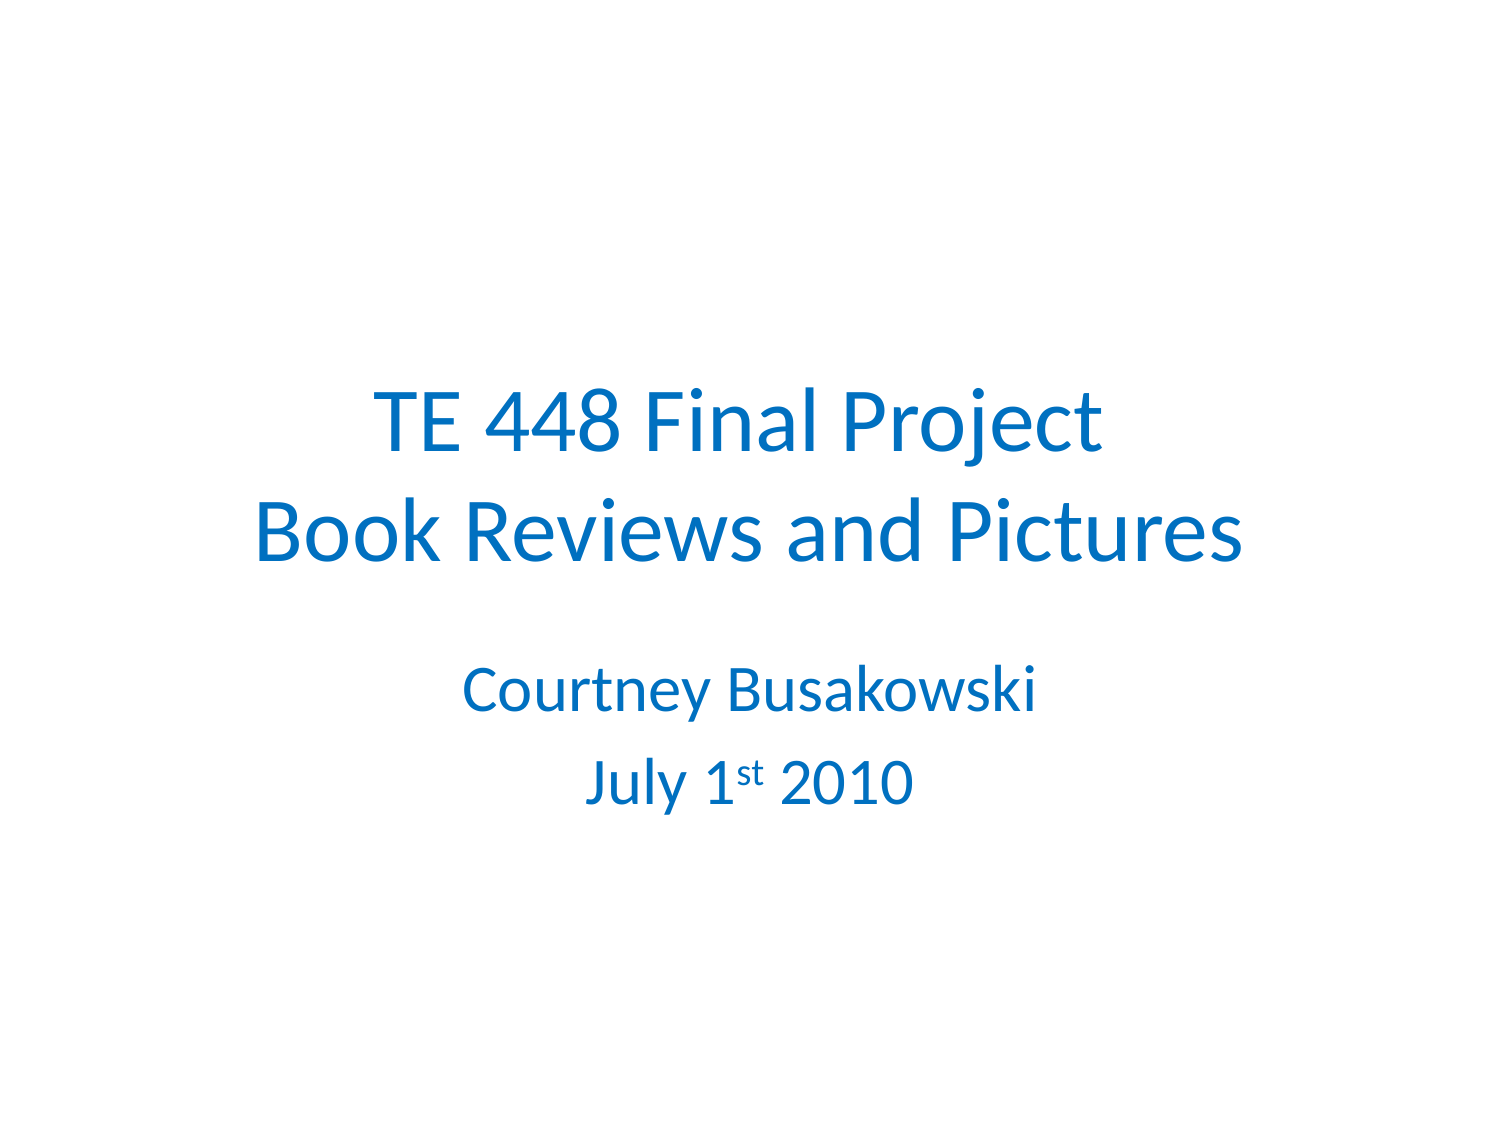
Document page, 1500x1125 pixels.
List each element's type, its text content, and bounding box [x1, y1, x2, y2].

title TE 448 Final Project Book Reviews and Pictures [112, 349, 1388, 591]
subtitle Courtney Busakowski July 1st 2010 [225, 637, 1275, 925]
